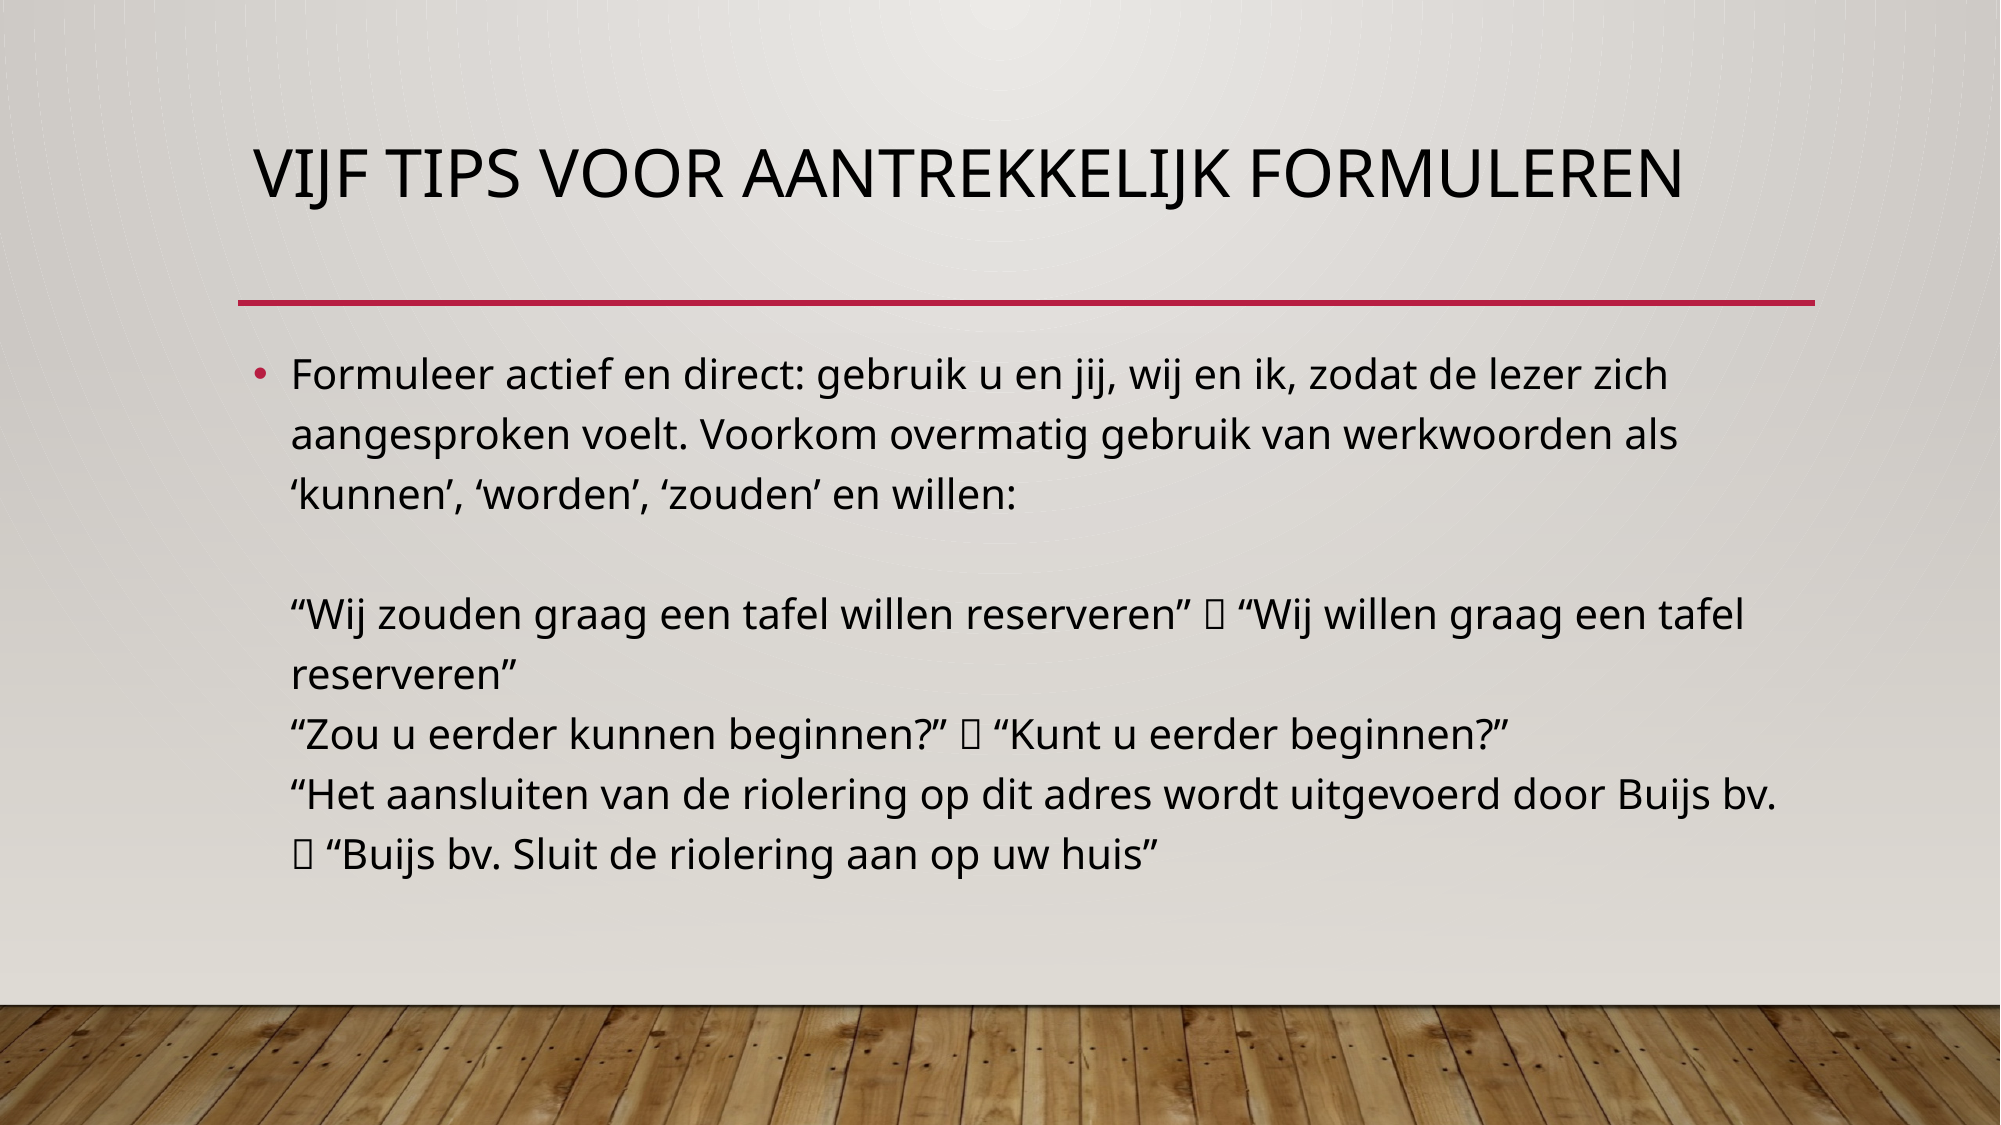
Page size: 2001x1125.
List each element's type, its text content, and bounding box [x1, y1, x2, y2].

title Vijf tips voor aantrekkelijk formuleren [238, 131, 1814, 305]
list Formuleer actief en direct: gebruik u en jij, wij en ik, zodat de lezer zich aangesproken voelt. Voorkom overmatig gebruik van werkwoorden als ‘kunnen’, ‘worden’, ‘zouden’ en willen: “Wij zouden graag een tafel willen reserveren”  “Wij willen graag een tafel reserveren” “Zou u eerder kunnen beginnen?”  “Kunt u eerder beginnen?” “Het aansluiten van de riolering op dit adres wordt uitgevoerd door Buijs bv.  “Buijs bv. Sluit de riolering aan op uw huis” [238, 330, 1814, 897]
picture [0, 1005, 2000, 1125]
